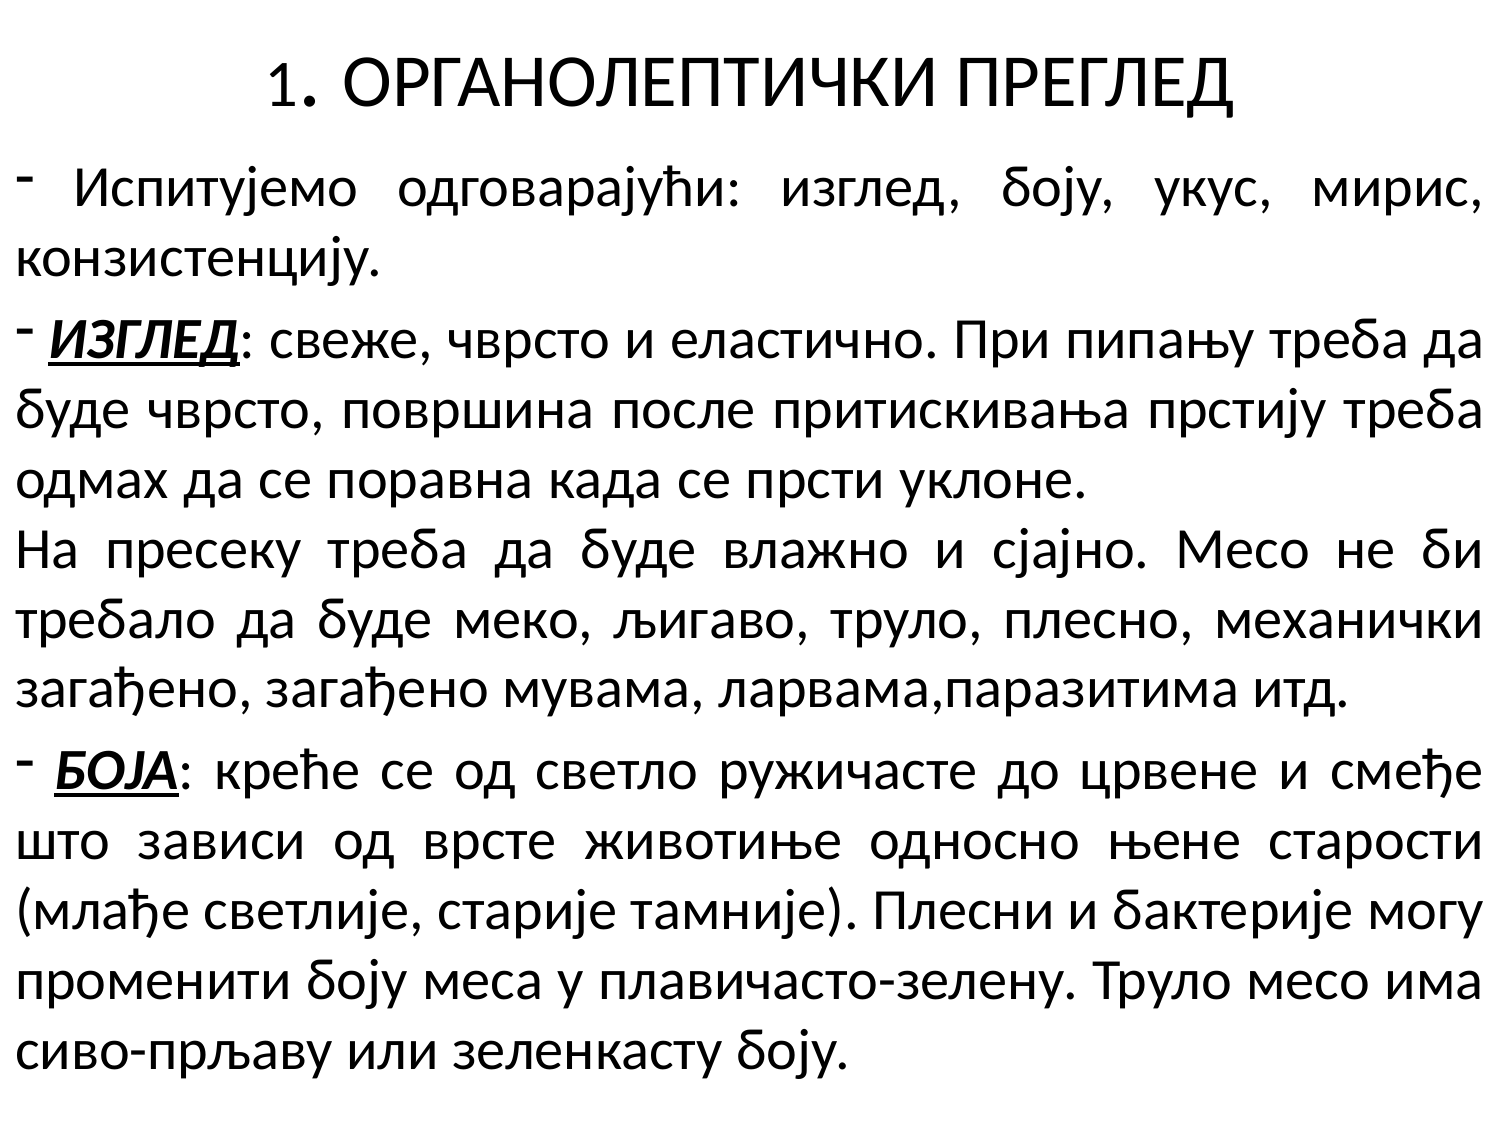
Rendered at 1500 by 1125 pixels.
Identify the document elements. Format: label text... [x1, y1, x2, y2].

subtitle Испитујемо одговарајући: изглед, боју, укус, мирис, конзистенцију. ИЗГЛЕД: свеже, чврсто и еластично. При пипању треба да буде чврсто, површина после притискивања прстију треба одмах да се поравна када се прсти уклоне. На пресеку треба да буде влажно и сјајно. Месо не би требало да буде меко, љигаво, труло, плесно, механички загађено, загађено мувама, ларвама,паразитима итд. БОЈА: креће се од светло ружичасте до црвене и смеђе што зависи од врсте животиње односно њене старости (млађе светлије, старије тамније). Плесни и бактерије могу променити боју меса у плавичасто-зелену. Труло месо има сиво-прљаву или зеленкасту боју. [0, 140, 1500, 1125]
title 1. ОРГАНОЛЕПТИЧКИ ПРЕГЛЕД [0, 0, 1500, 140]
